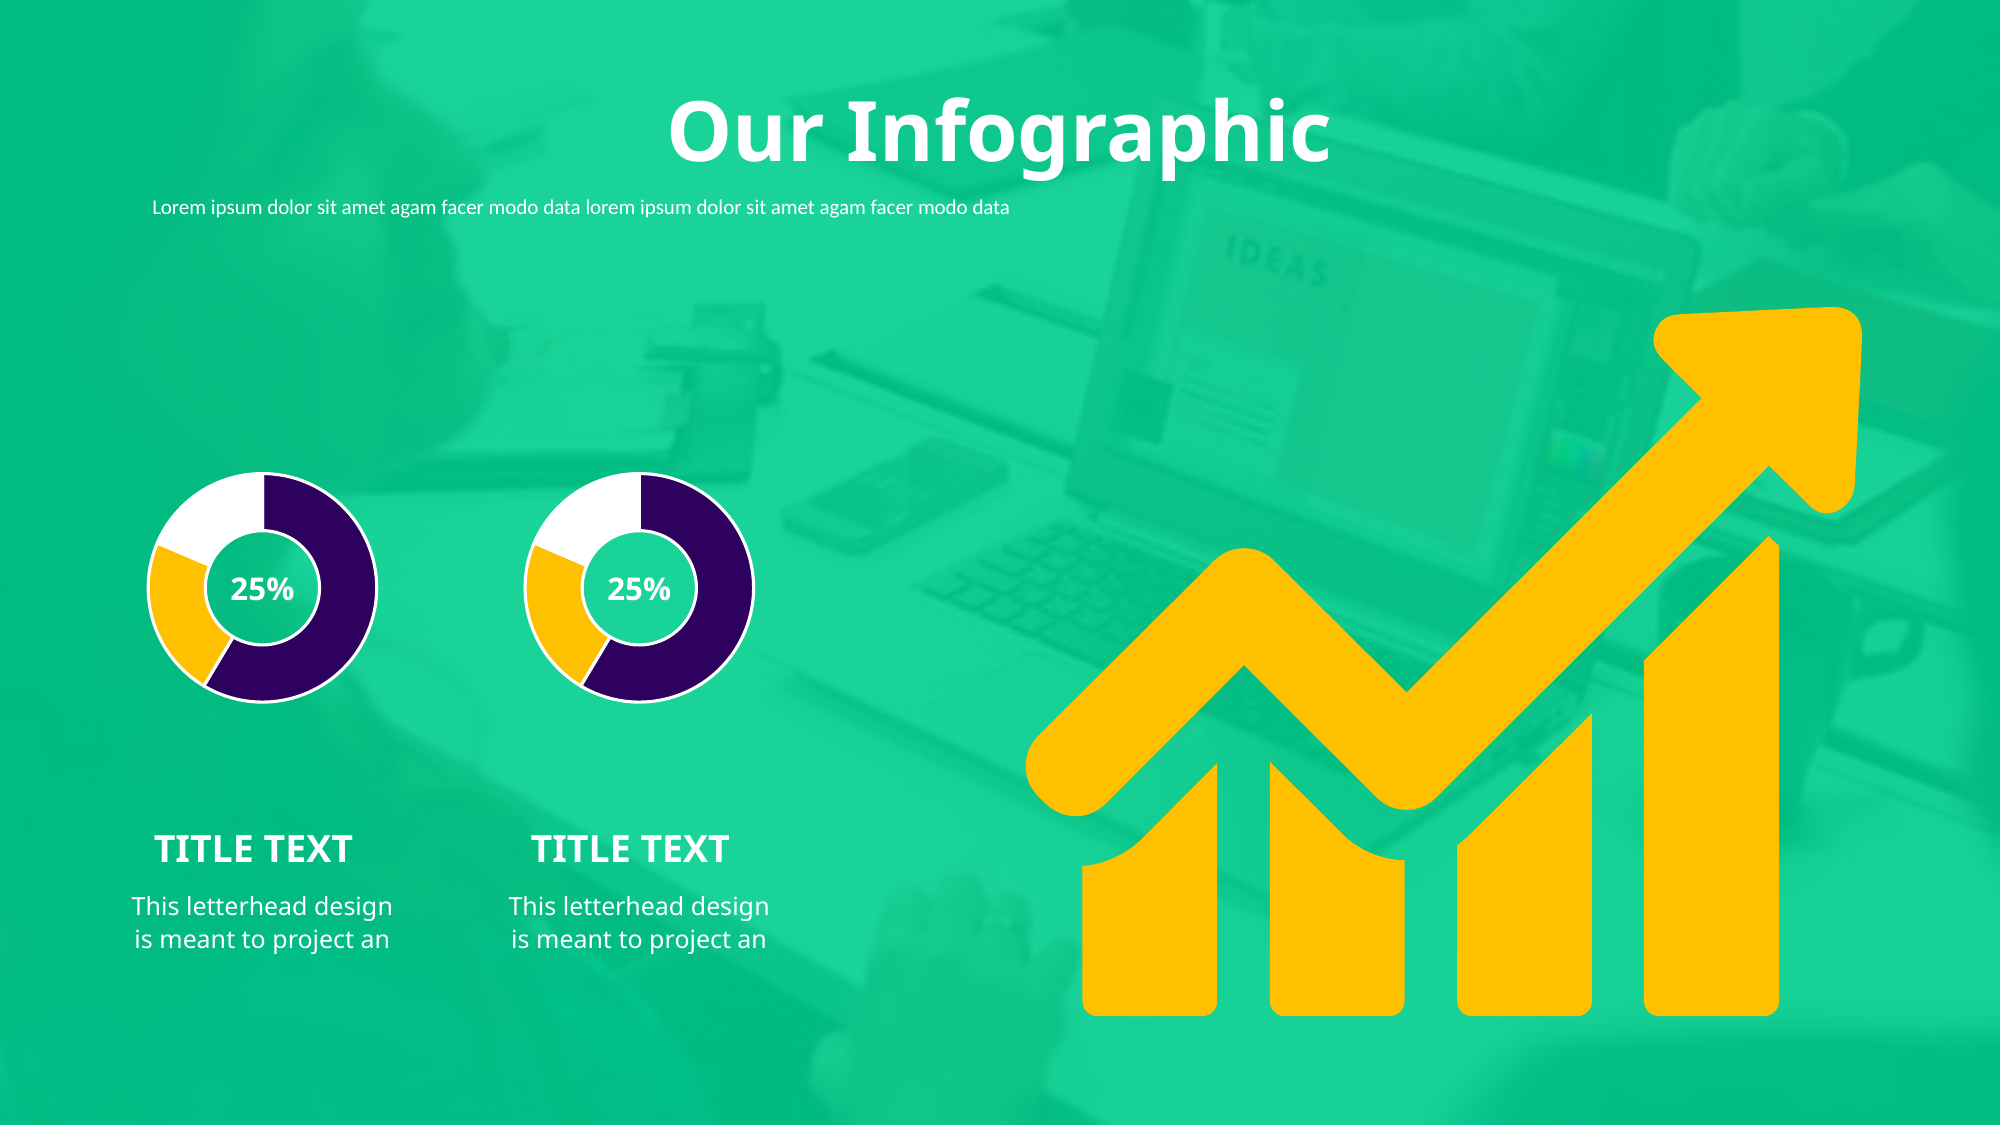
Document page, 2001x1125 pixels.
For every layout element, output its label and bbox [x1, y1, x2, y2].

text_box [514, 468, 765, 707]
picture [0, 0, 2000, 1125]
text_box [500, 817, 779, 955]
text_box [137, 468, 388, 707]
text_box [123, 817, 402, 955]
